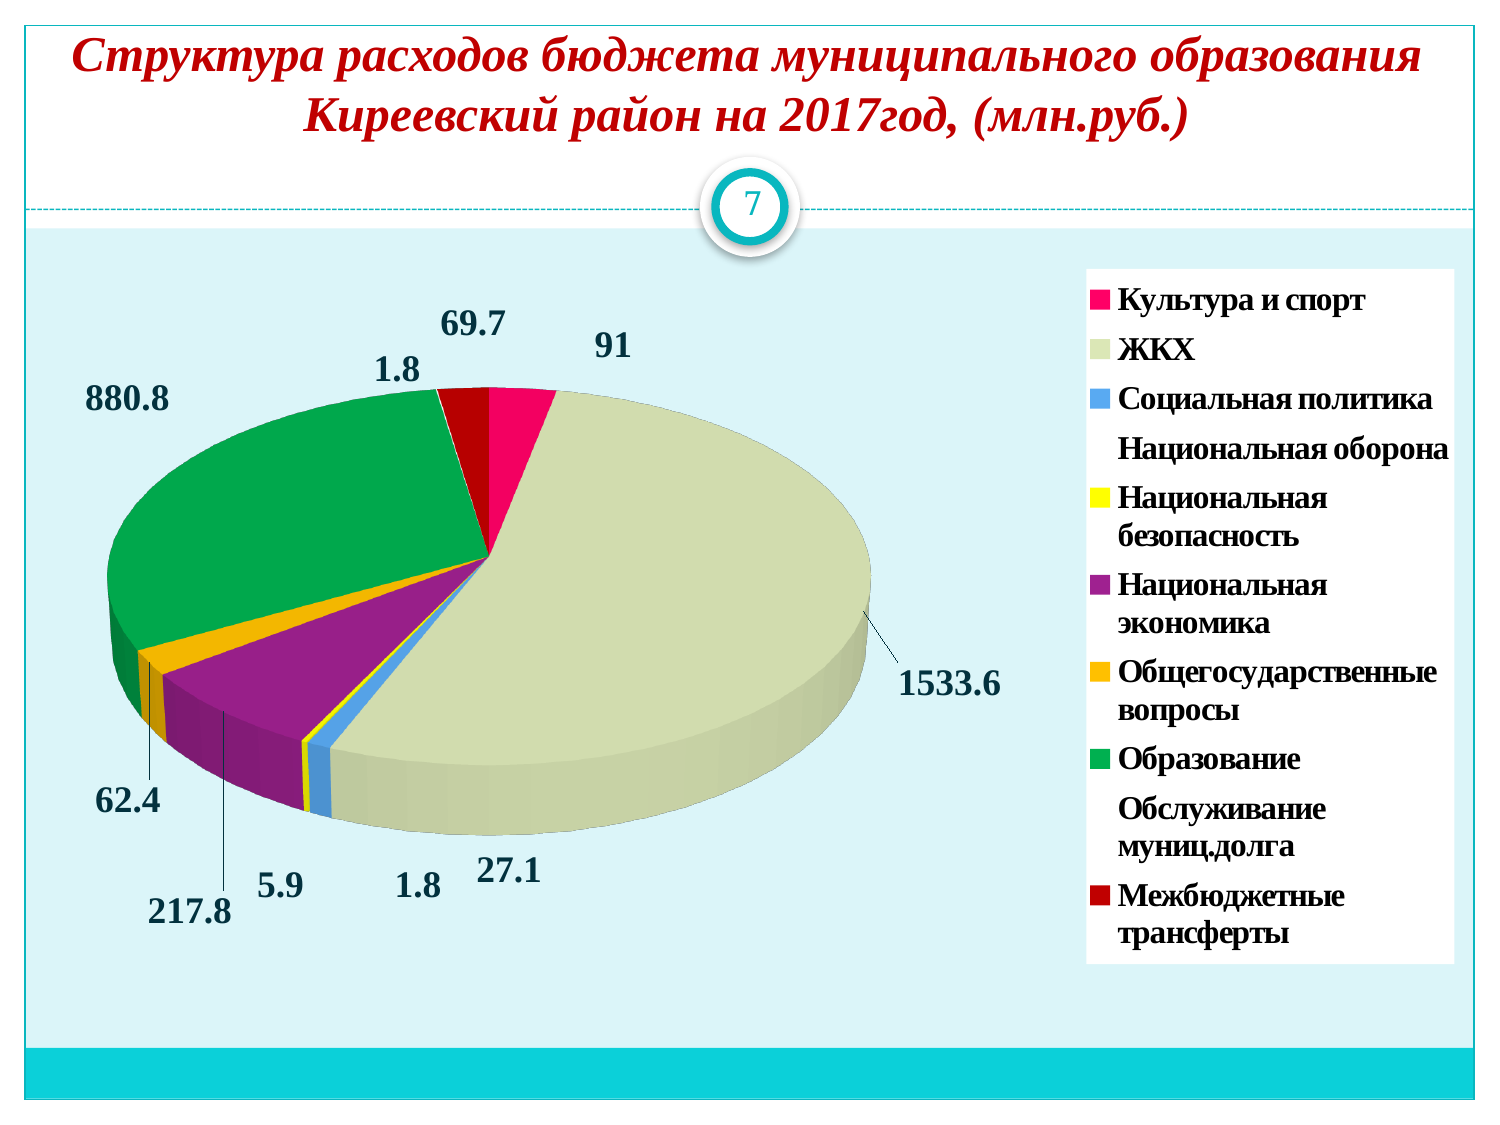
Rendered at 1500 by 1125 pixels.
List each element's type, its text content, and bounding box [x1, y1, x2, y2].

chart [64, 255, 1471, 965]
title Структура расходов бюджета муниципального образования Киреевский район на 2017год, (млн.руб.) [46, 23, 1447, 149]
slide_number 7 [715, 168, 791, 241]
